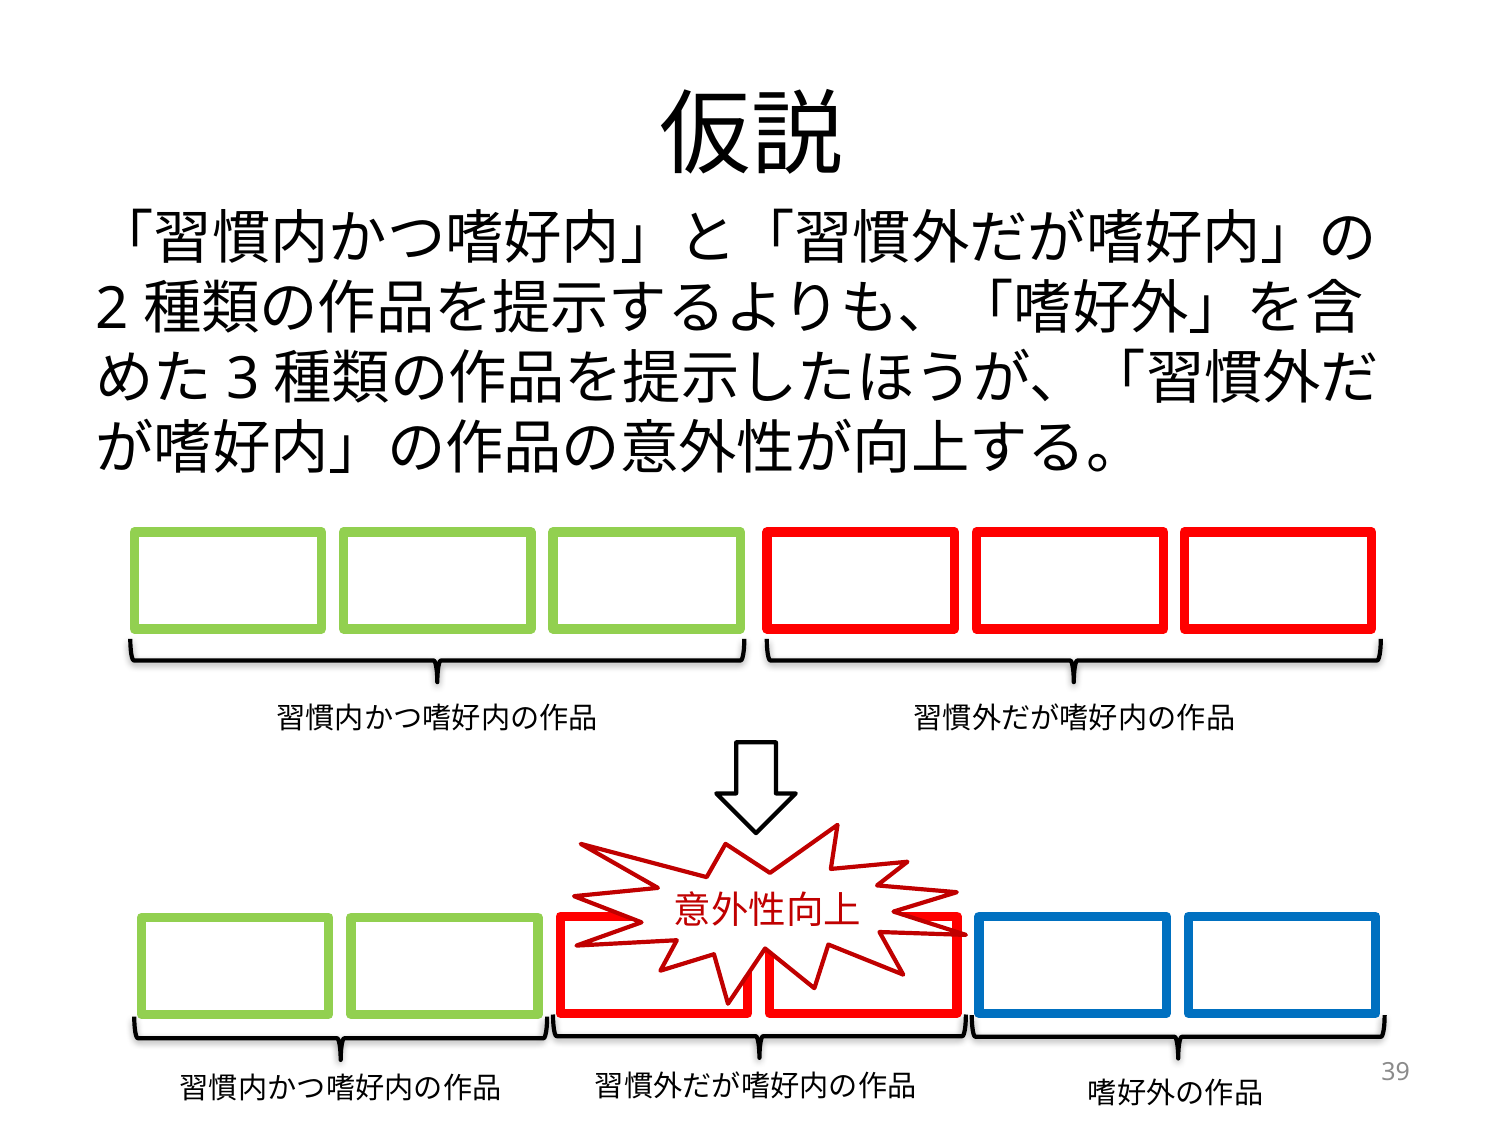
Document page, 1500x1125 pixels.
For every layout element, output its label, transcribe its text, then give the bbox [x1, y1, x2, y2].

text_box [130, 531, 1385, 1119]
slide_number 39 [1390, 1042, 1425, 1103]
list 「習慣内かつ嗜好内」と「習慣外だが嗜好内」の2種類の作品を提示するよりも、「嗜好外」を含めた3種類の作品を提示したほうが、「習慣外だが嗜好内」の作品の意外性が向上する。 [80, 193, 1431, 515]
title 仮説 [76, 36, 1427, 224]
